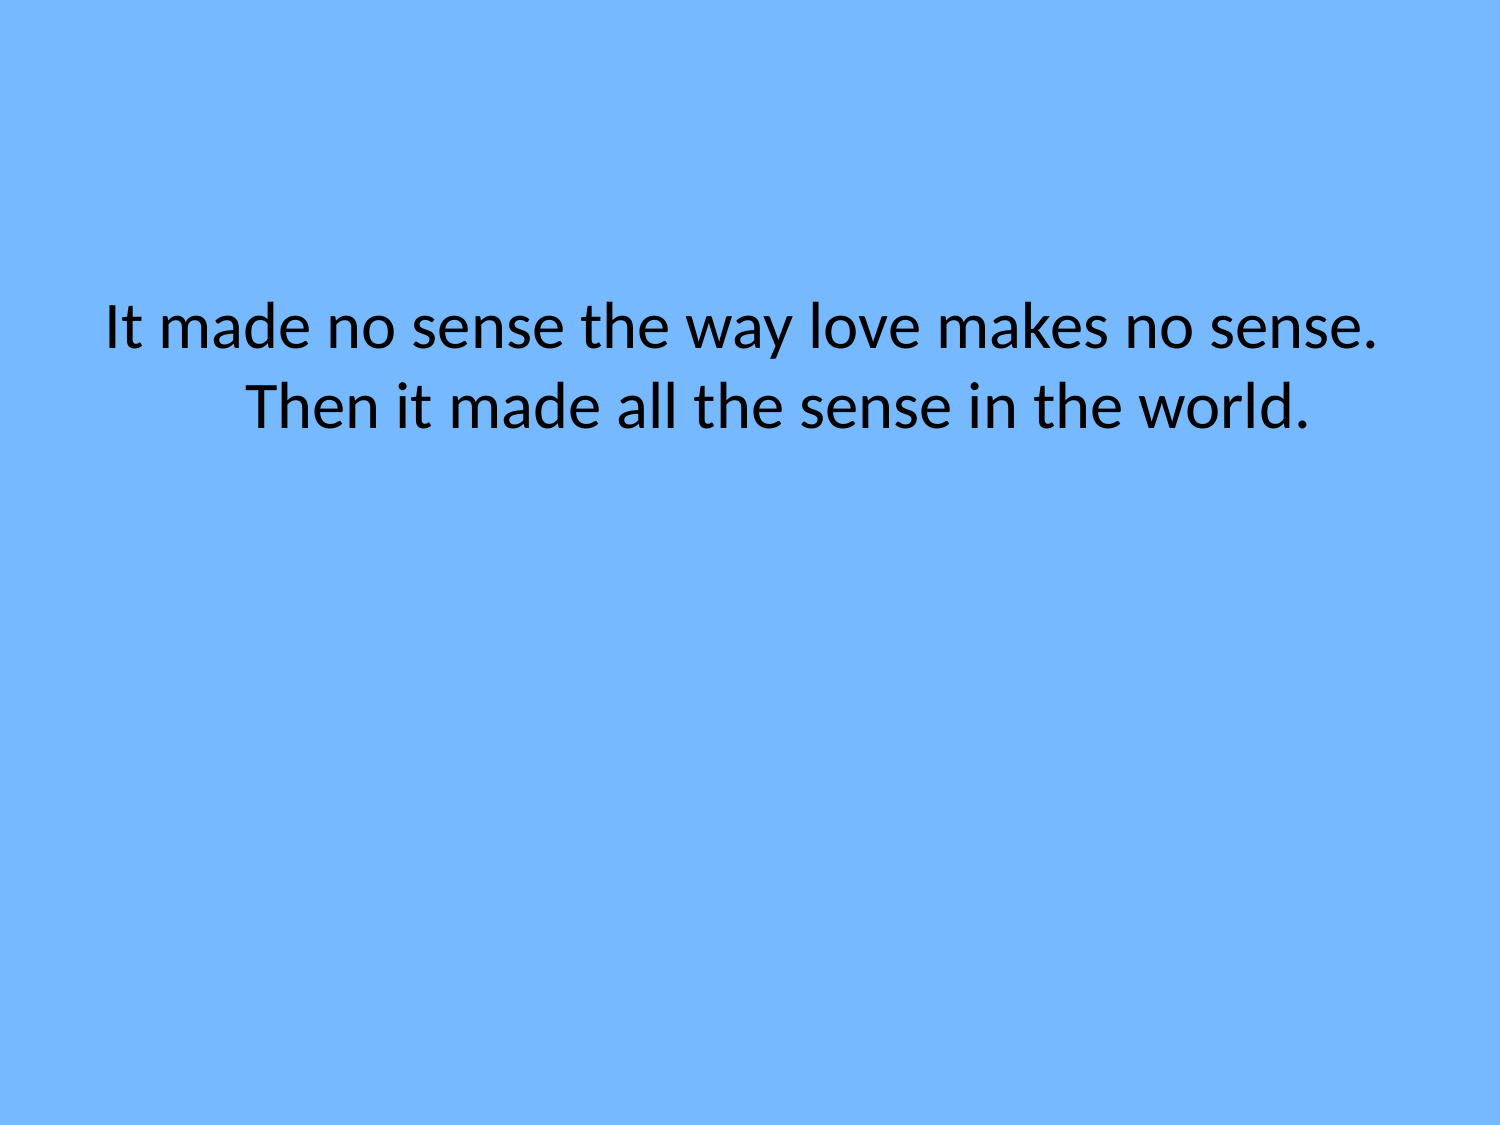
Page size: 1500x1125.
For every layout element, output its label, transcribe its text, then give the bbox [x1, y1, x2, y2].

list It made no sense the way love makes no sense. Then it made all the sense in the world. [75, 87, 1425, 1005]
